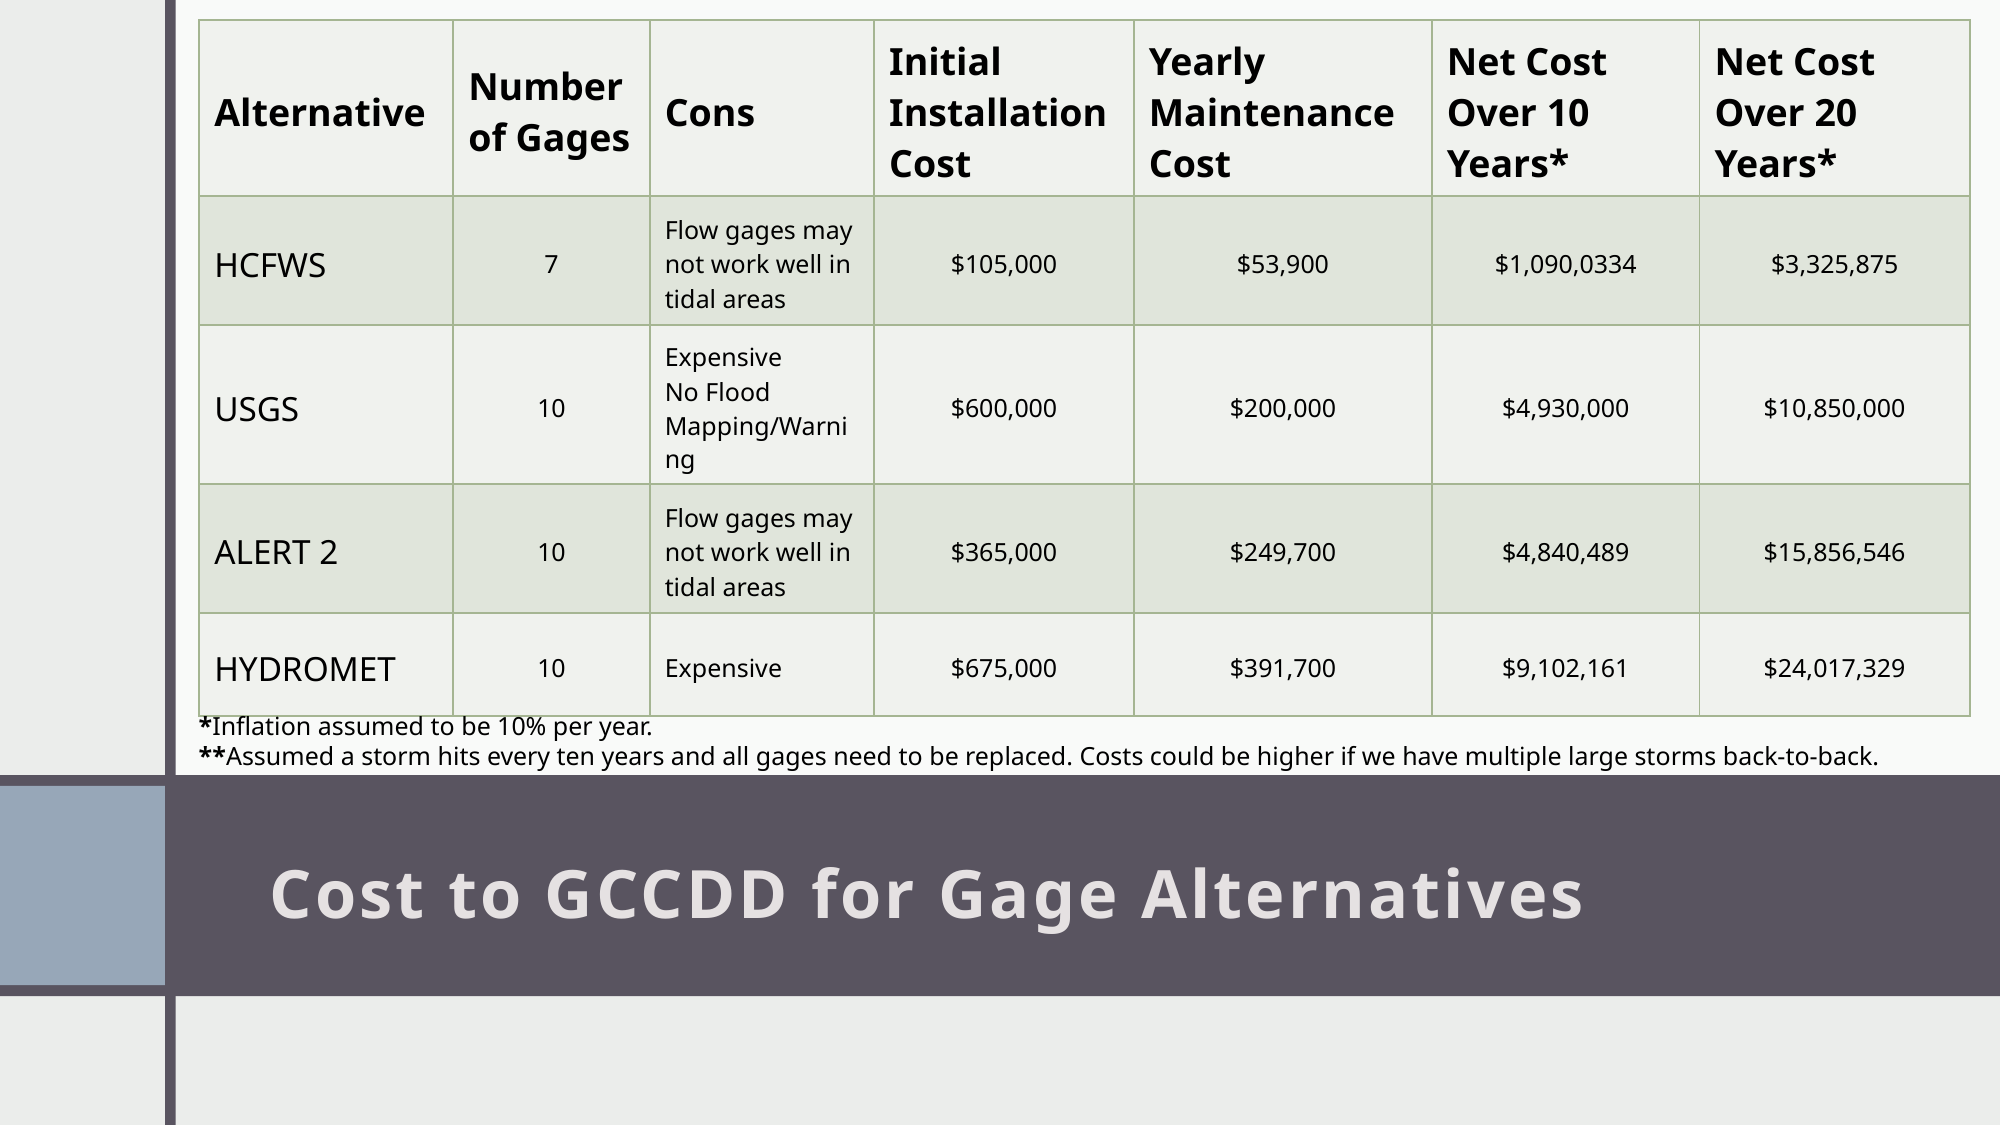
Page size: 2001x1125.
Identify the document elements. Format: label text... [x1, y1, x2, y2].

table_cell Expensive No Flood Mapping/Warning [651, 326, 873, 483]
table_header Number of Gages [454, 21, 649, 195]
table_cell 7 [454, 197, 649, 324]
table_header Yearly Maintenance Cost [1135, 21, 1431, 195]
table_cell $24,017,329 [1700, 614, 1969, 703]
table_cell $249,700 [1135, 485, 1431, 612]
table_cell $600,000 [875, 326, 1133, 483]
table_header Cons [651, 21, 873, 195]
table_cell Expensive [651, 614, 873, 703]
table_cell $53,900 [1135, 197, 1431, 324]
table_cell HCFWS [200, 197, 452, 324]
table_cell $365,000 [875, 485, 1133, 612]
table_cell $675,000 [875, 614, 1133, 703]
table_cell $10,850,000 [1700, 326, 1969, 483]
table_cell $3,325,875 [1700, 197, 1969, 324]
table_cell $105,000 [875, 197, 1133, 324]
table_cell Flow gages may not work well in tidal areas [651, 485, 873, 612]
table_cell $15,856,546 [1700, 485, 1969, 612]
table_cell $1,090,0334 [1433, 197, 1699, 324]
table_cell $391,700 [1135, 614, 1431, 703]
text_box *Inflation assumed to be 10% per year. **Assumed a storm hits every ten years and all gages need to be replaced. Costs could be higher if we have multiple large storms back-to-back. [183, 703, 2000, 778]
table_cell 10 [454, 485, 649, 612]
table_header Alternative [200, 21, 452, 195]
table_header Net Cost Over 20 Years* [1700, 21, 1969, 195]
table_cell $4,840,489 [1433, 485, 1699, 612]
table_header Initial Installation Cost [875, 21, 1133, 195]
table_cell 10 [454, 614, 649, 703]
table_cell ALERT 2 [200, 485, 452, 612]
table_cell $200,000 [1135, 326, 1431, 483]
table_cell $9,102,161 [1433, 614, 1699, 703]
title Cost to GCCDD for Gage Alternatives [251, 799, 1895, 969]
table_cell $4,930,000 [1433, 326, 1699, 483]
table_cell USGS [200, 326, 452, 483]
table_header Net Cost Over 10 Years* [1433, 21, 1699, 195]
table_cell HYDROMET [200, 614, 452, 703]
table_cell 10 [454, 326, 649, 483]
table_cell Flow gages may not work well in tidal areas [651, 197, 873, 324]
